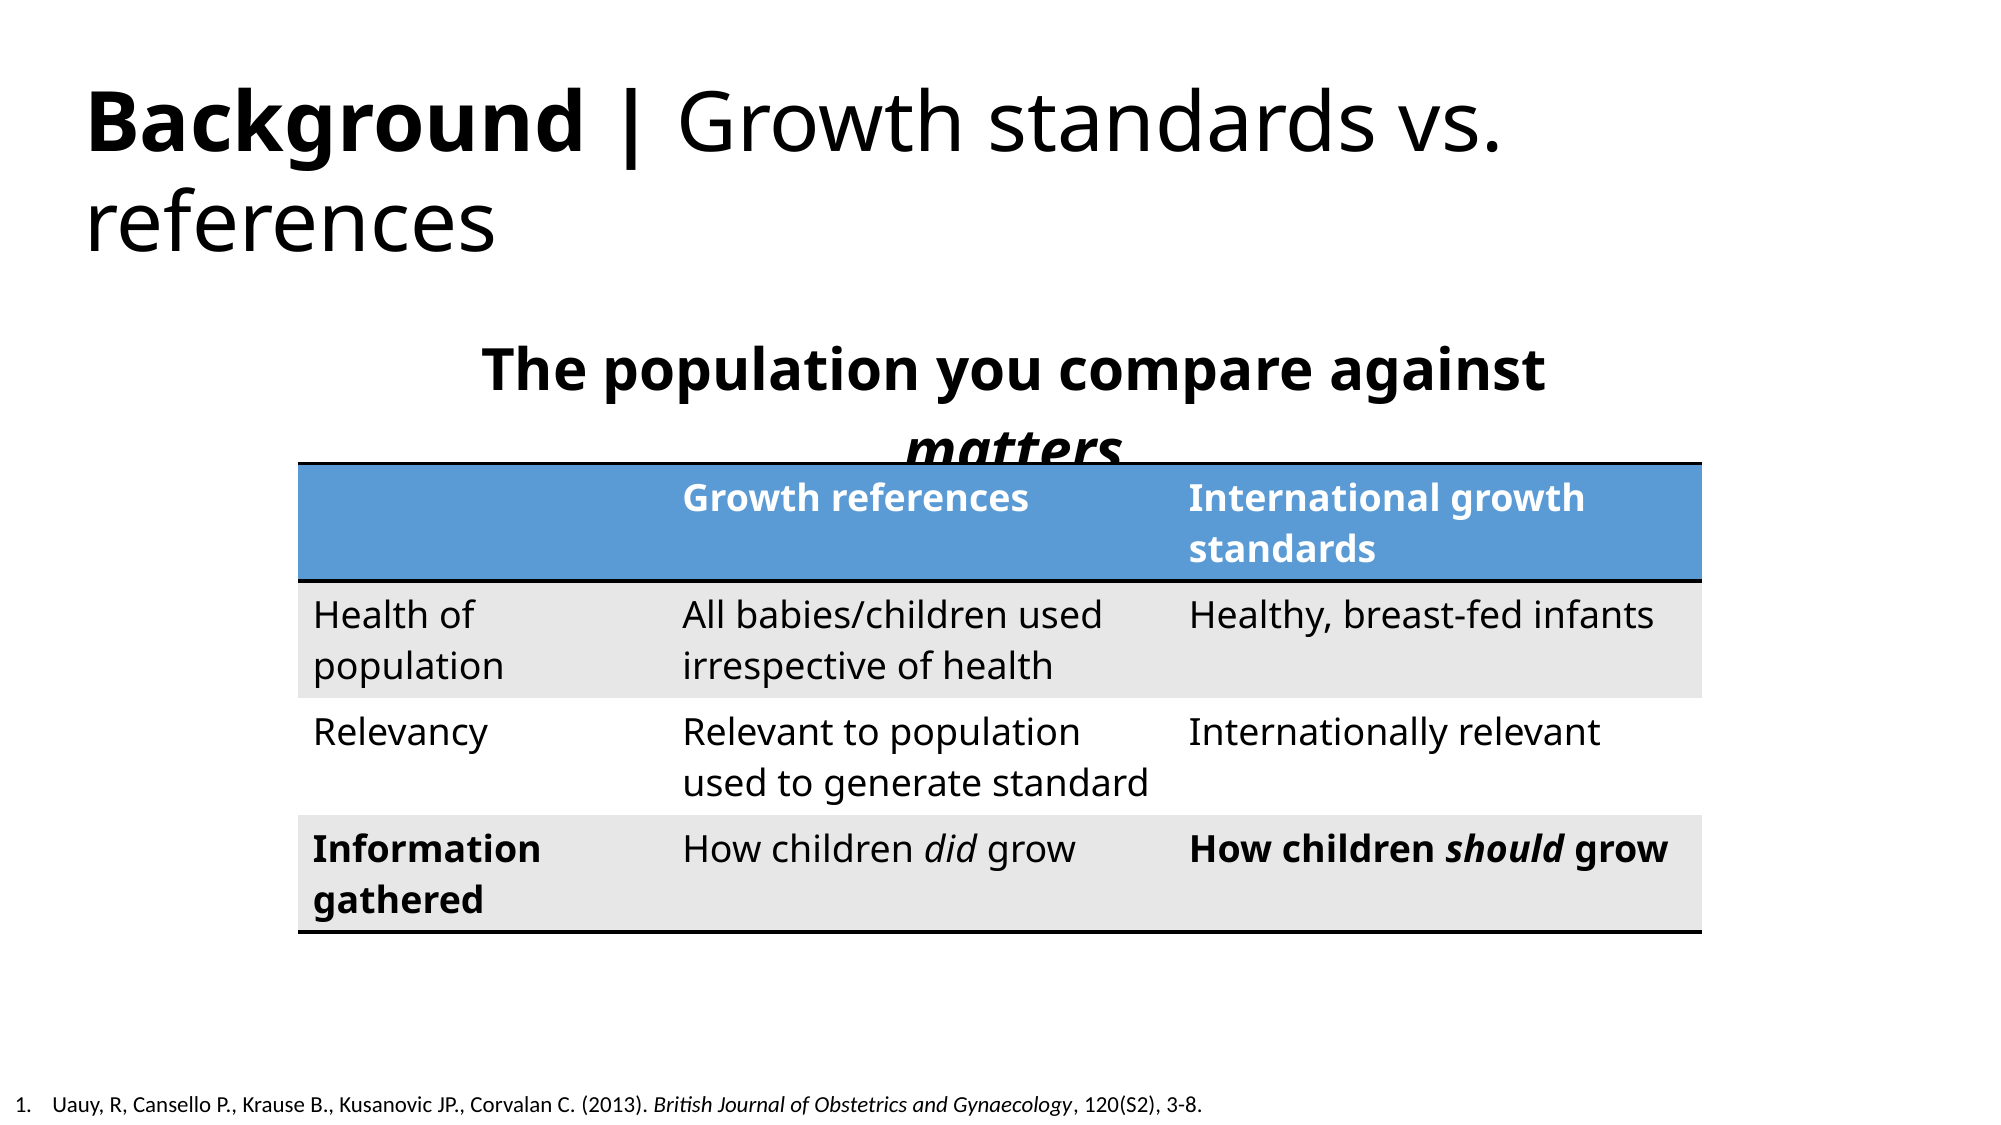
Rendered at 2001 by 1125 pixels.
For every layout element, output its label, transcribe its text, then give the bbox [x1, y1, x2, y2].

table_cell How children did grow [667, 815, 1174, 930]
table_cell Relevancy [298, 698, 667, 815]
list The population you compare against matters [387, 301, 1613, 417]
table_cell Internationally relevant [1174, 698, 1702, 815]
table_cell All babies/children used irrespective of health [667, 583, 1174, 698]
table_header Growth references [667, 465, 1174, 579]
table_cell How children should grow [1174, 815, 1702, 930]
table_cell Health of population [298, 583, 667, 698]
table_header [298, 465, 667, 579]
table_cell Relevant to population used to generate standard [667, 698, 1174, 815]
title Background | Growth standards vs. references [64, 48, 1928, 174]
table_cell Information gathered [298, 815, 667, 930]
text_box Uauy, R, Cansello P., Krause B., Kusanovic JP., Corvalan C. (2013). British Journal of Obstetrics and Gynaecology, 120(S2), 3-8. [0, 1082, 1726, 1125]
table_header International growth standards [1174, 465, 1702, 579]
table_cell Healthy, breast-fed infants [1174, 583, 1702, 698]
